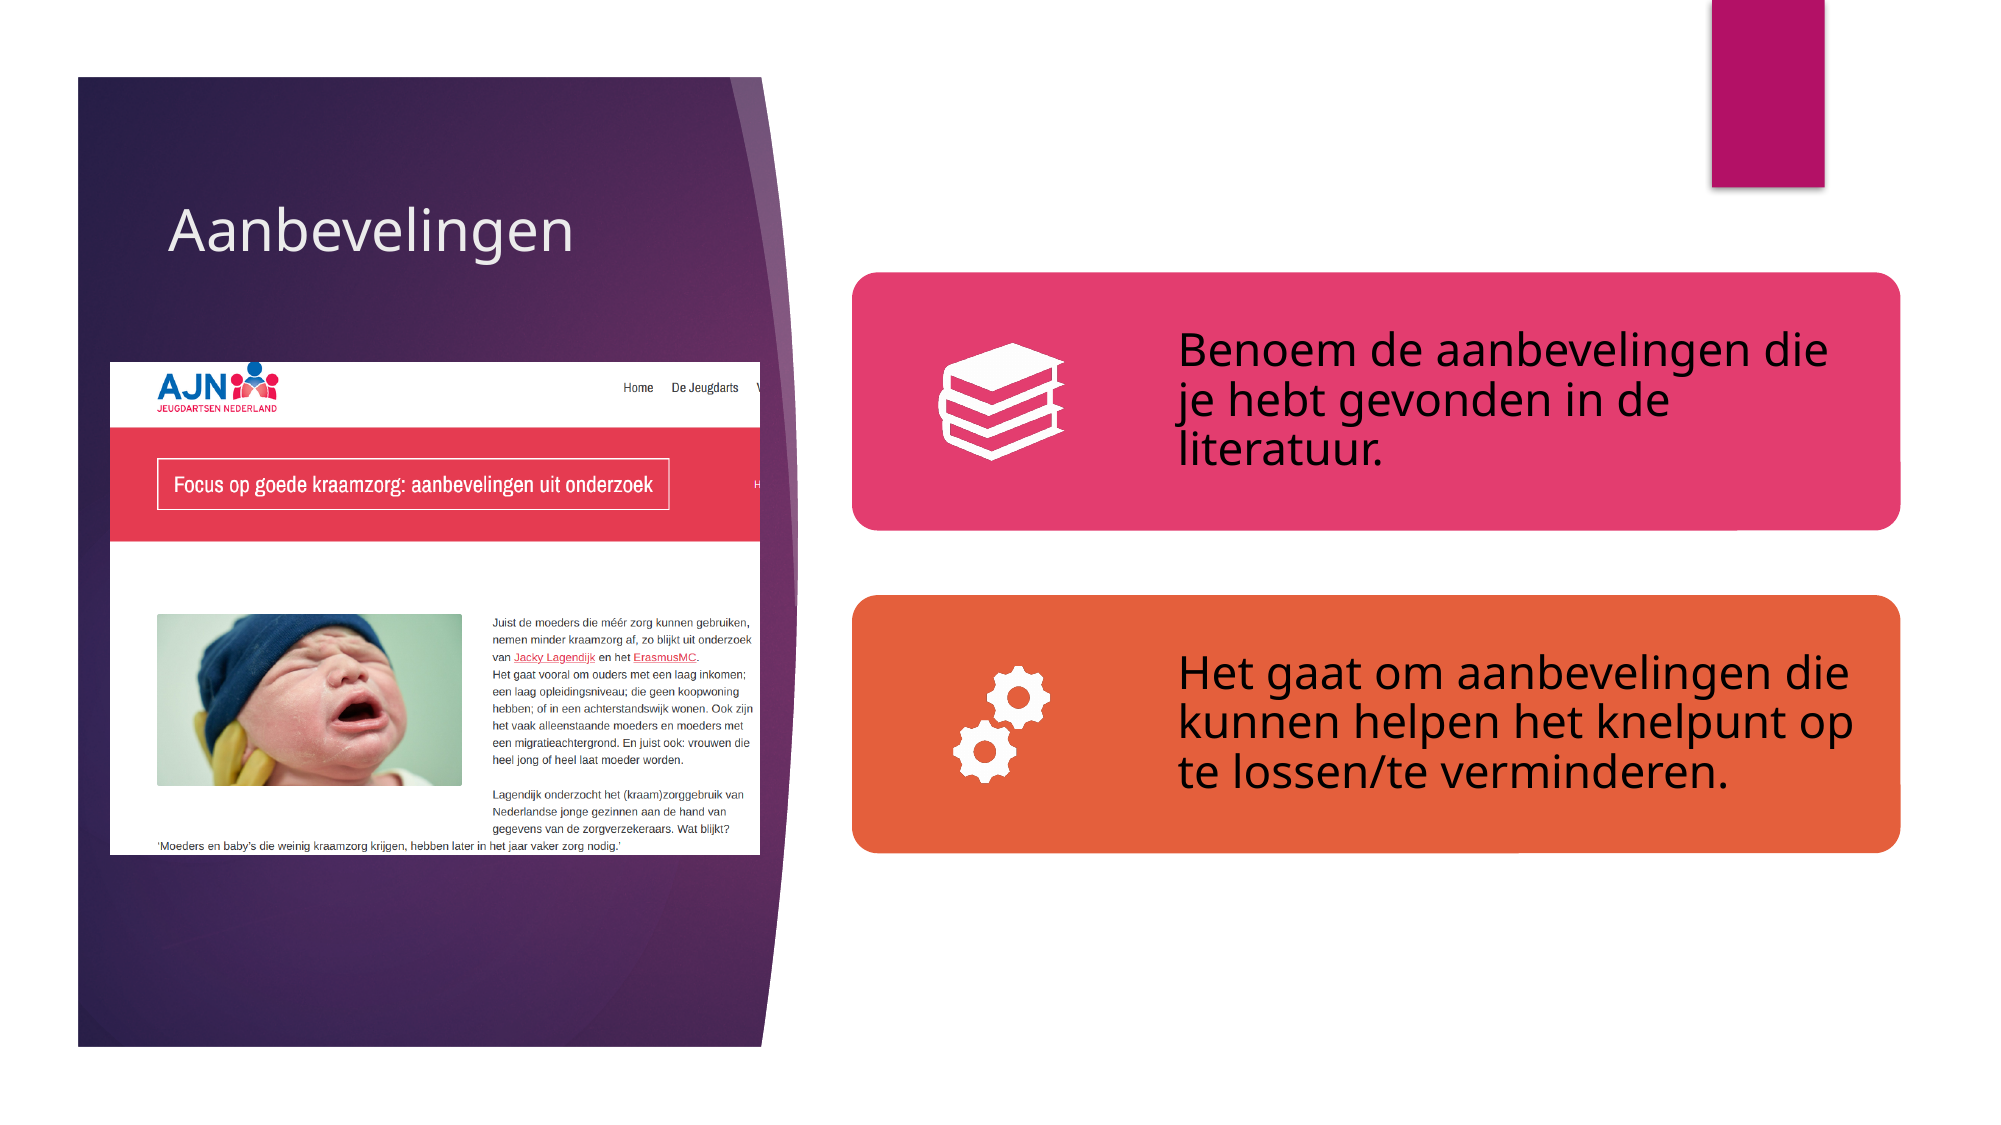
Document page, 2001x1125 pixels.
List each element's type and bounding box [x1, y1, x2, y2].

text_box [0, 0, 2000, 1125]
list [851, 132, 1901, 994]
picture [109, 362, 760, 855]
